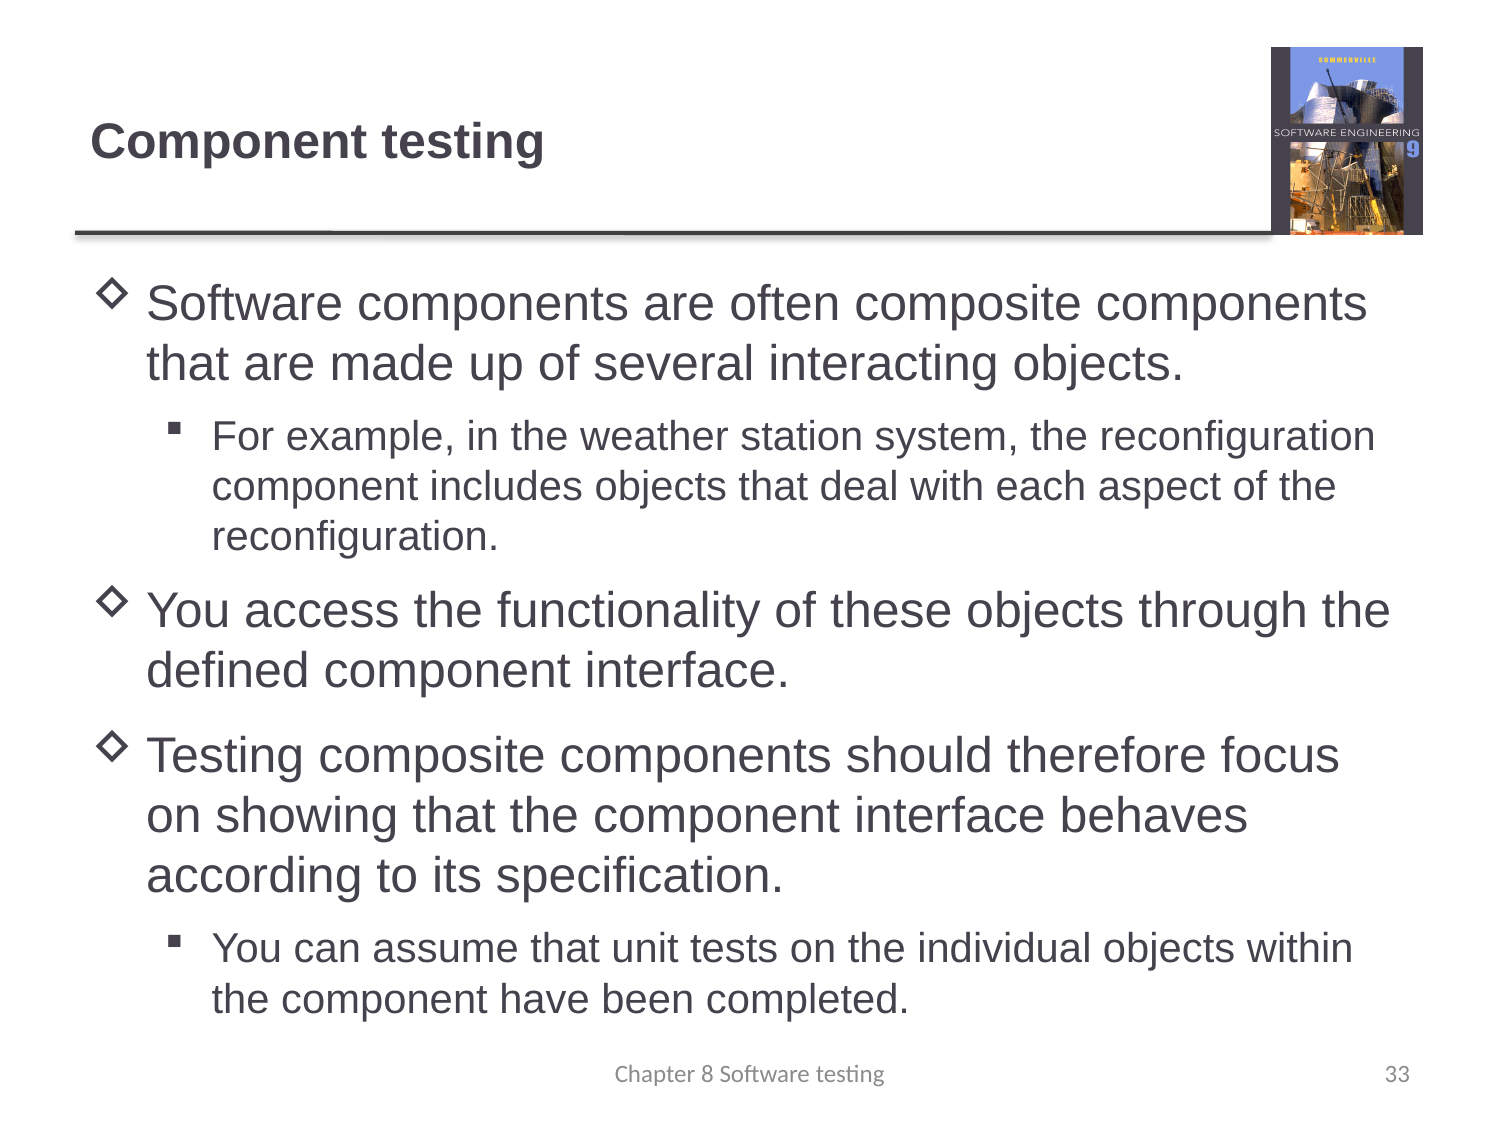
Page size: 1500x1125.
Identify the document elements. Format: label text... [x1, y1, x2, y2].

list Software components are often composite components that are made up of several interacting objects. For example, in the weather station system, the reconfiguration component includes objects that deal with each aspect of the reconfiguration. You access the functionality of these objects through the defined component interface. Testing composite components should therefore focus on showing that the component interface behaves according to its specification. You can assume that unit tests on the individual objects within the component have been completed. [75, 262, 1425, 1005]
footer Chapter 8 Software testing [512, 1042, 988, 1103]
slide_number 33 [1074, 1042, 1425, 1103]
picture [1272, 47, 1423, 235]
title Component testing [74, 44, 1272, 233]
